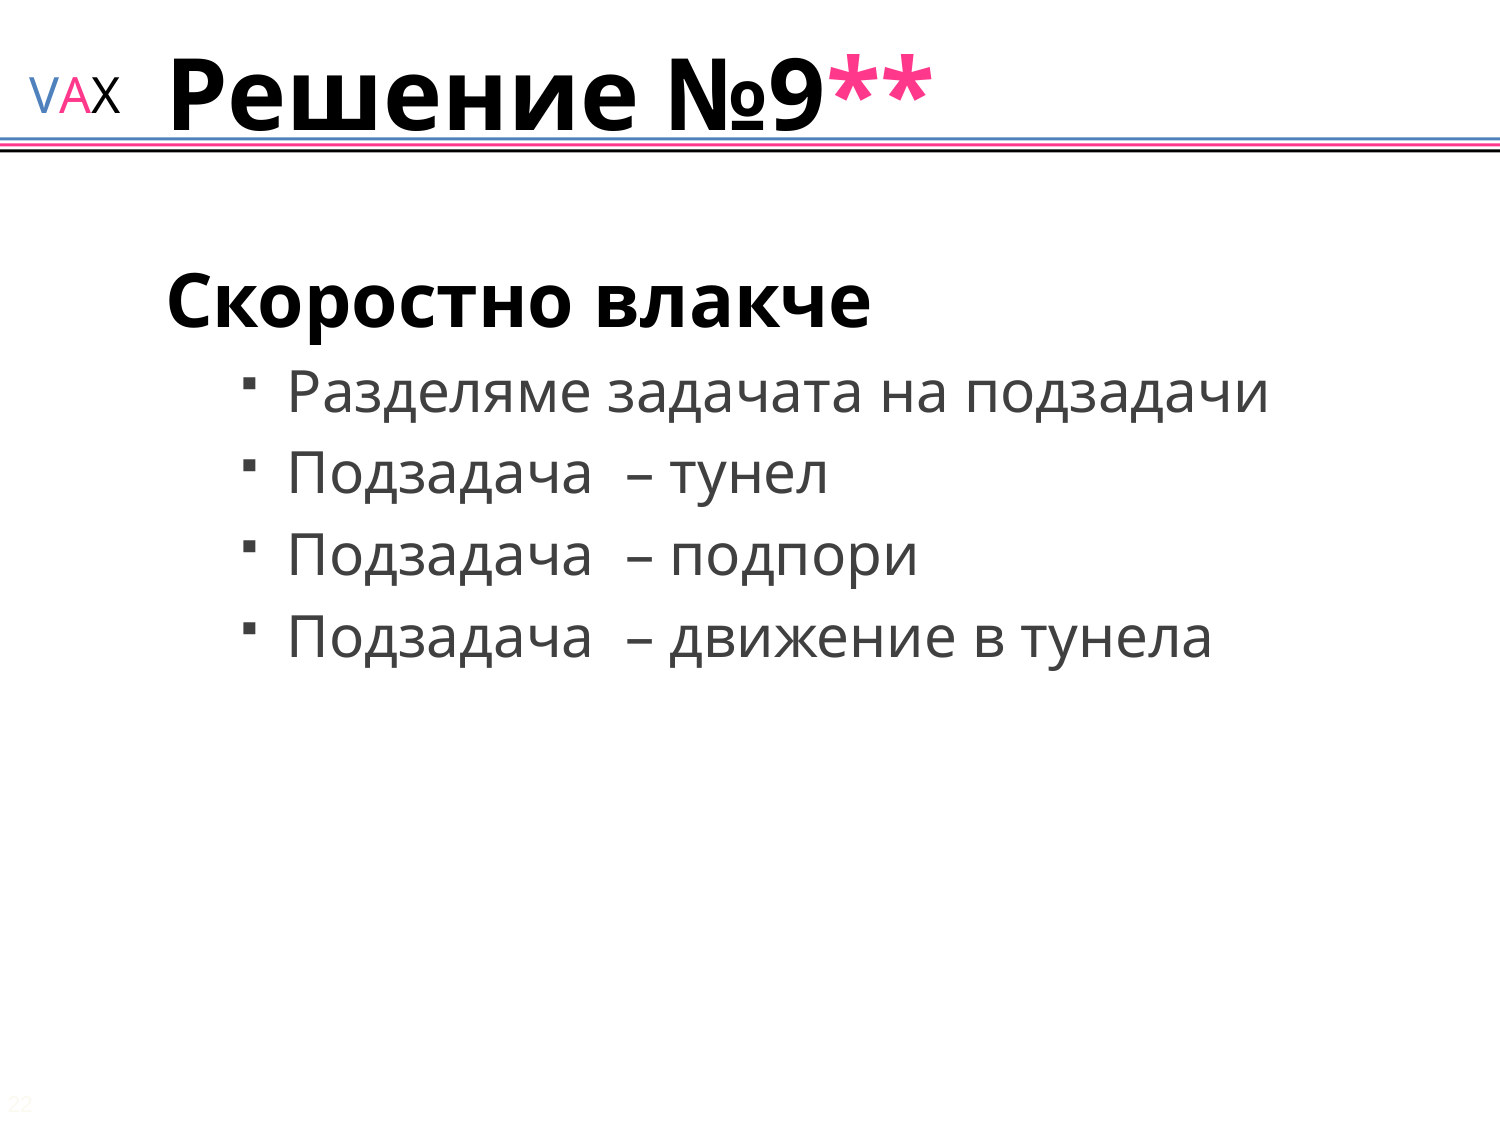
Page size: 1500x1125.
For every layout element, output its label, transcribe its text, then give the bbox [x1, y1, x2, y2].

title Решение №9** [0, 37, 1500, 144]
